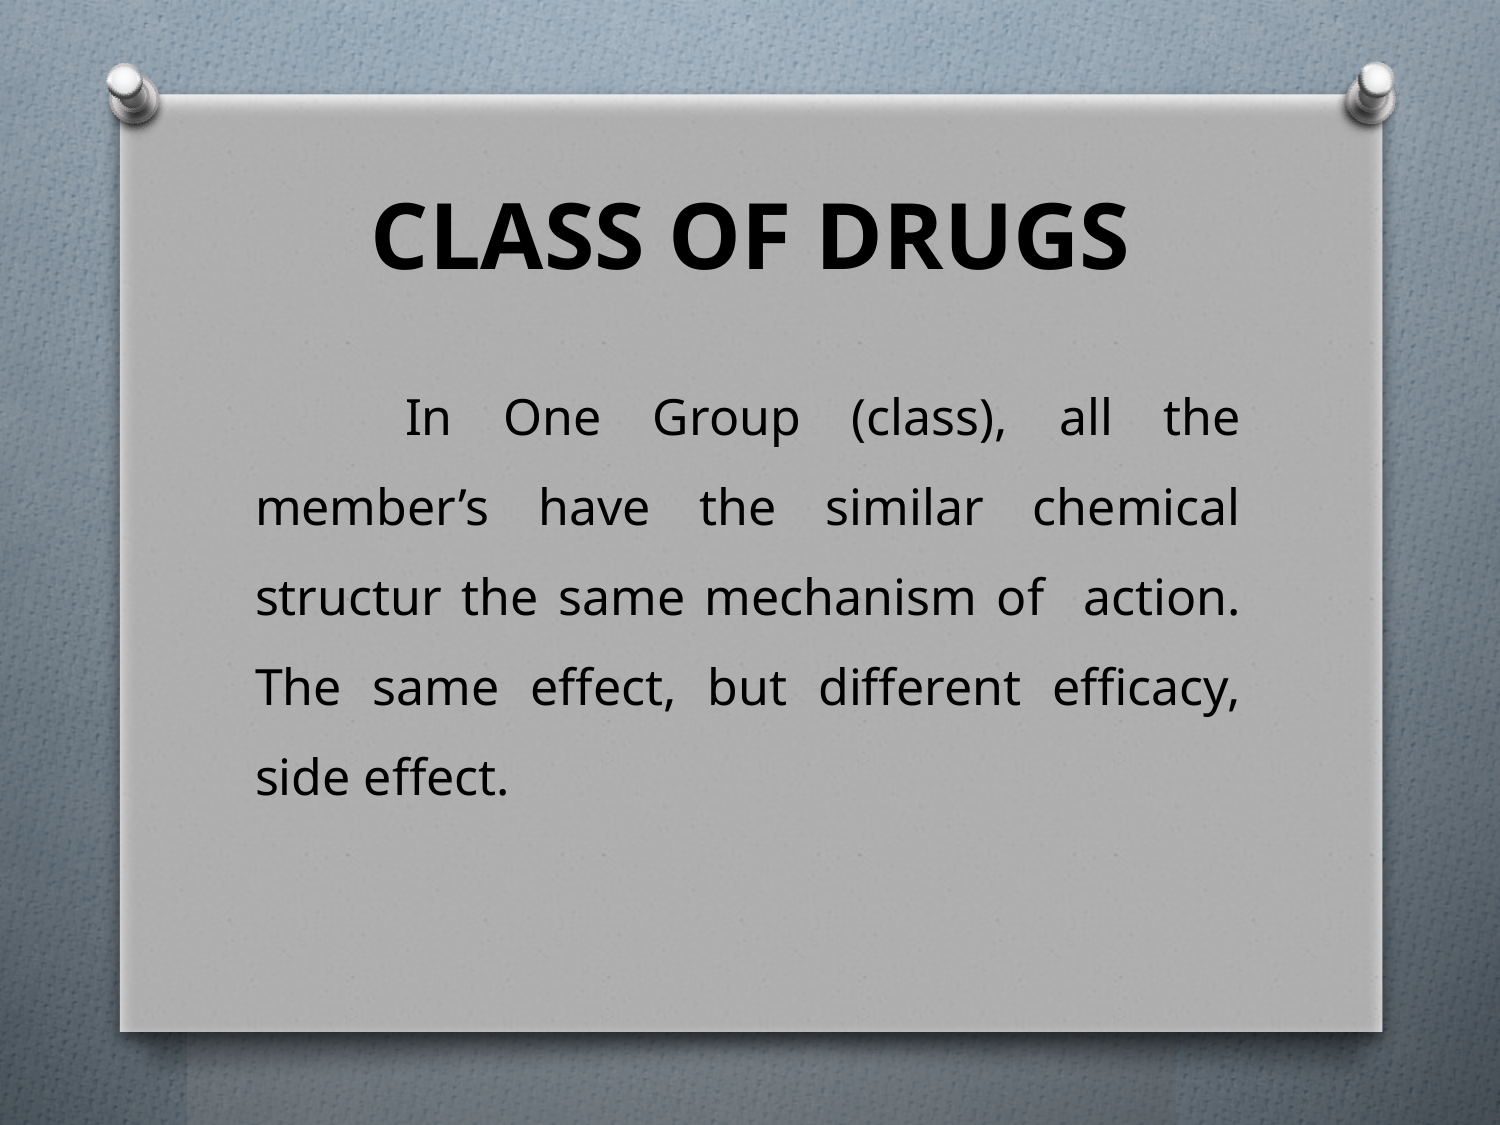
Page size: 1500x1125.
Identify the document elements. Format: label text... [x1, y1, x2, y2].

picture [75, 29, 198, 153]
title CLASS OF DRUGS [179, 134, 1323, 332]
picture [1317, 35, 1439, 156]
list In One Group (class), all the member’s have the similar chemical structur the same mechanism of action. The same effect, but different efficacy, side effect. [240, 347, 1257, 939]
